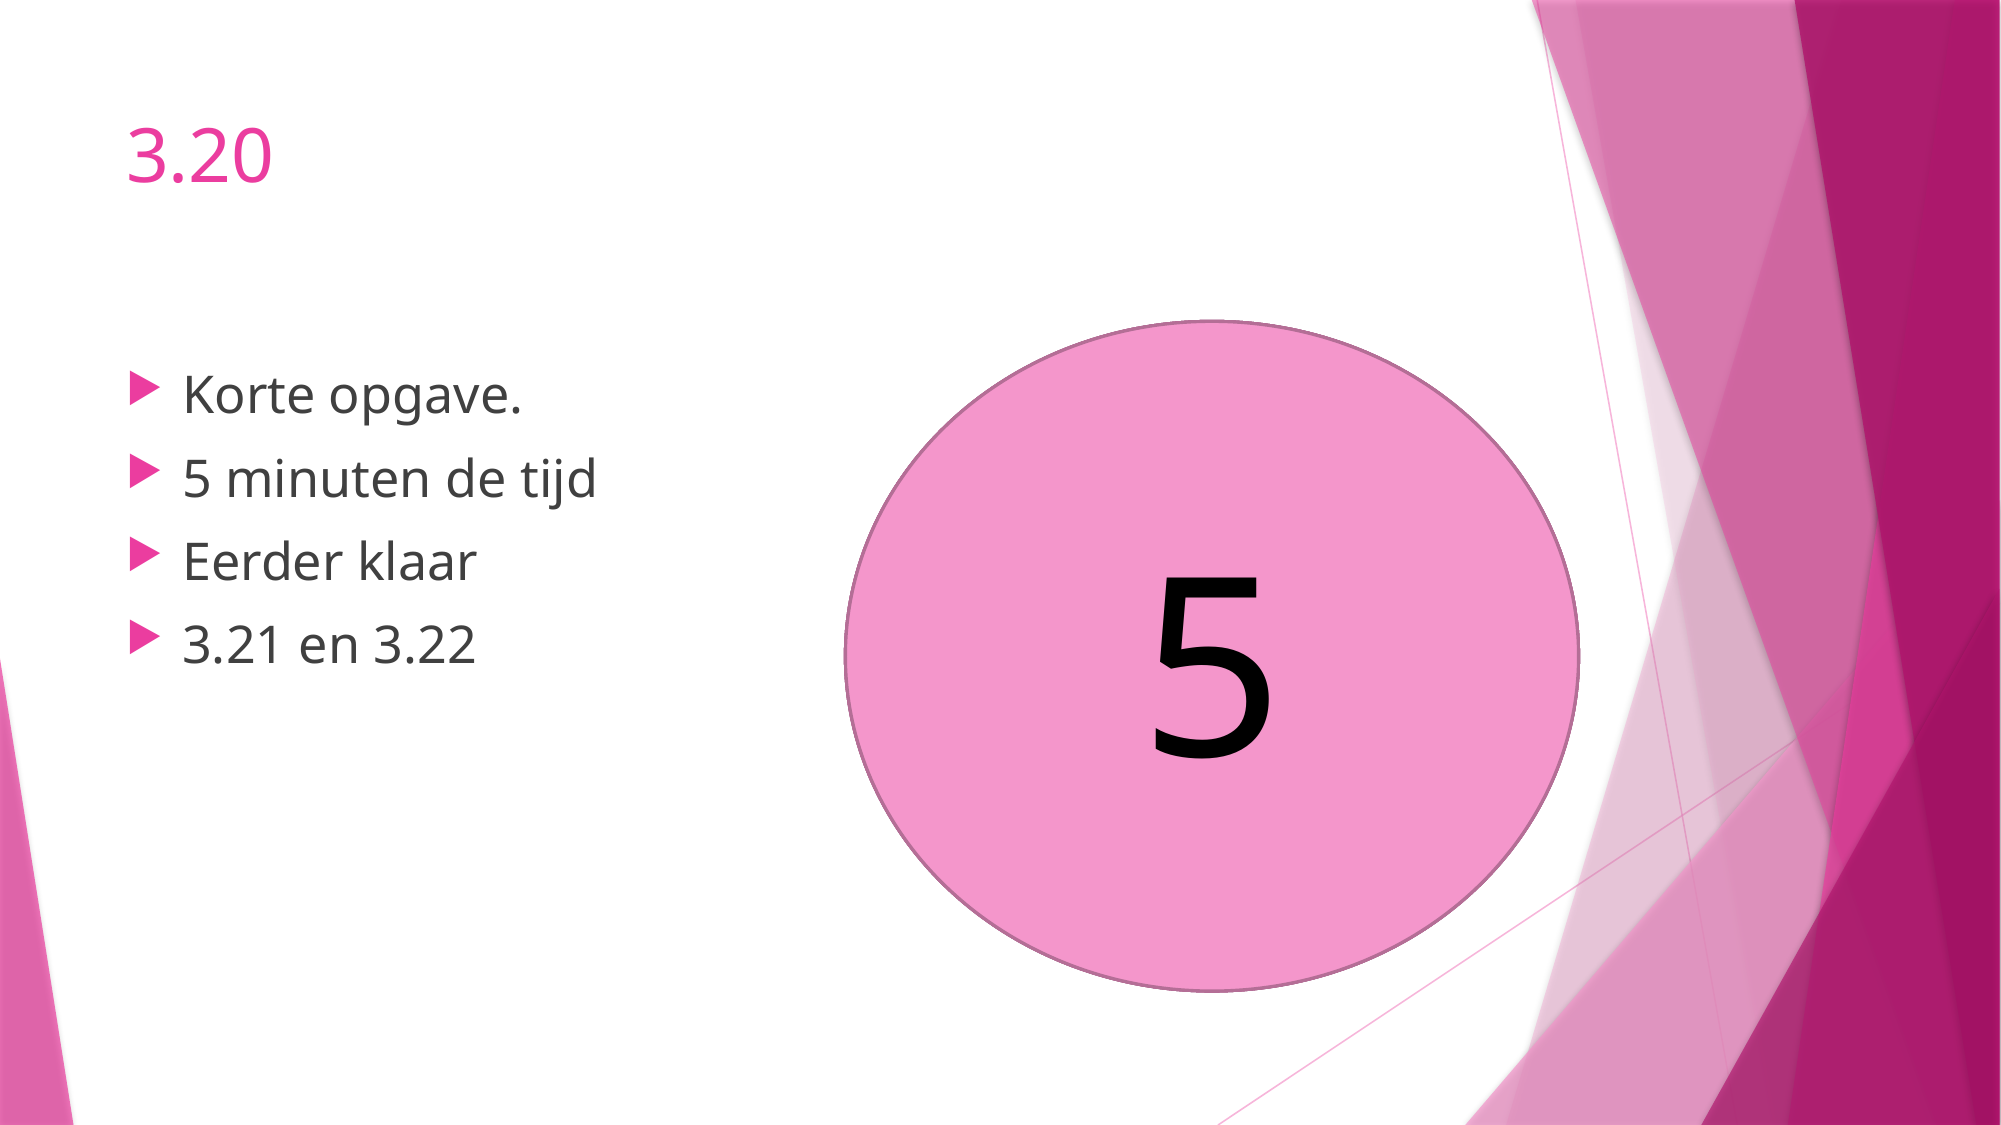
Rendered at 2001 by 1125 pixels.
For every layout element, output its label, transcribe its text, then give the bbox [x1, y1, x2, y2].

list Korte opgave. 5 minuten de tijd Eerder klaar 3.21 en 3.22 [111, 354, 849, 993]
title 3.20 [111, 99, 1522, 317]
text_box 5 [843, 319, 1581, 993]
